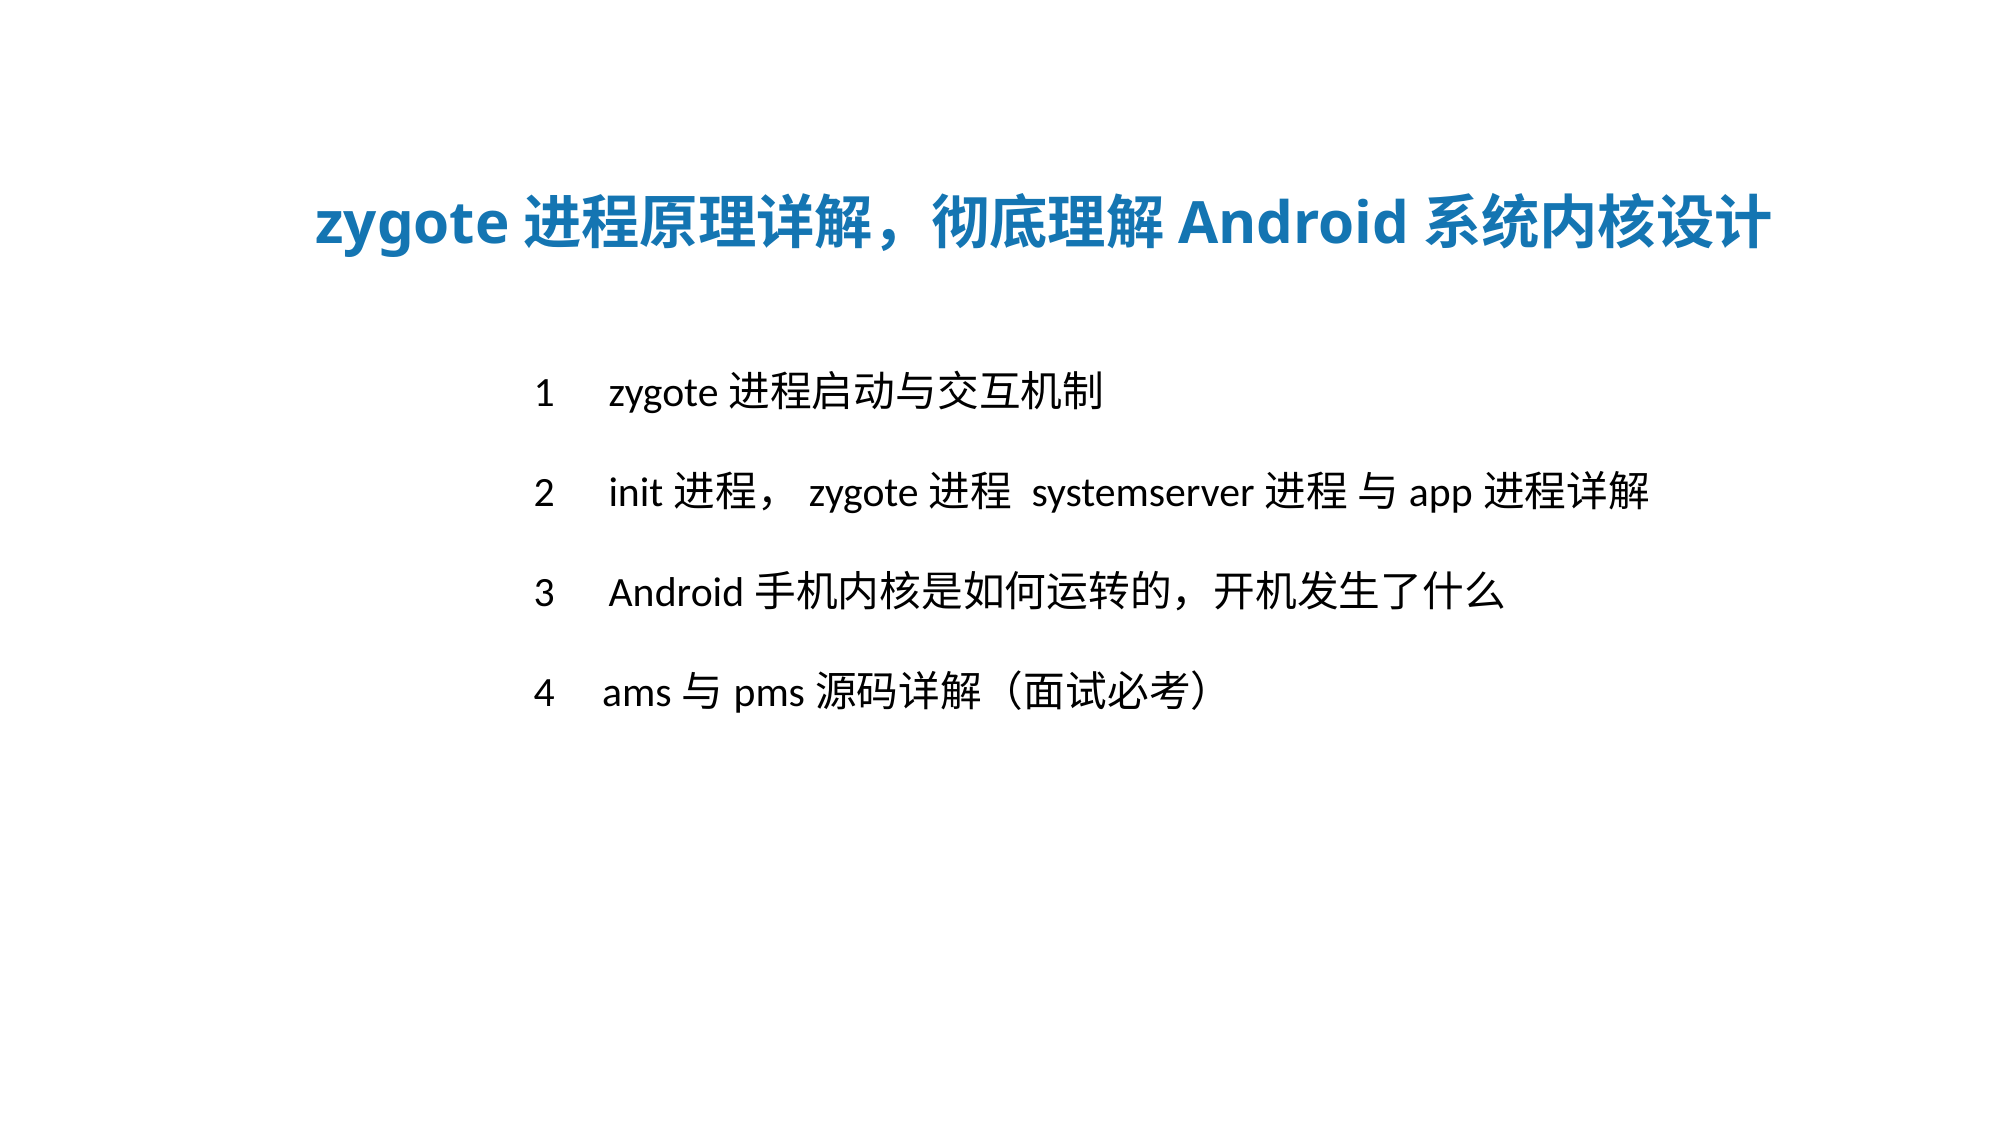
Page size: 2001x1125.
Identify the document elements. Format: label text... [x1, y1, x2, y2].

text_box zygote进程原理详解，彻底理解Android系统内核设计 [256, 174, 1832, 312]
text_box zygote进程启动与交互机制 init进程，zygote进程 systemserver进程 与app进程详解 Android手机内核是如何运转的，开机发生了什么 4 ams与pms源码详解（面试必考） [518, 357, 2000, 723]
